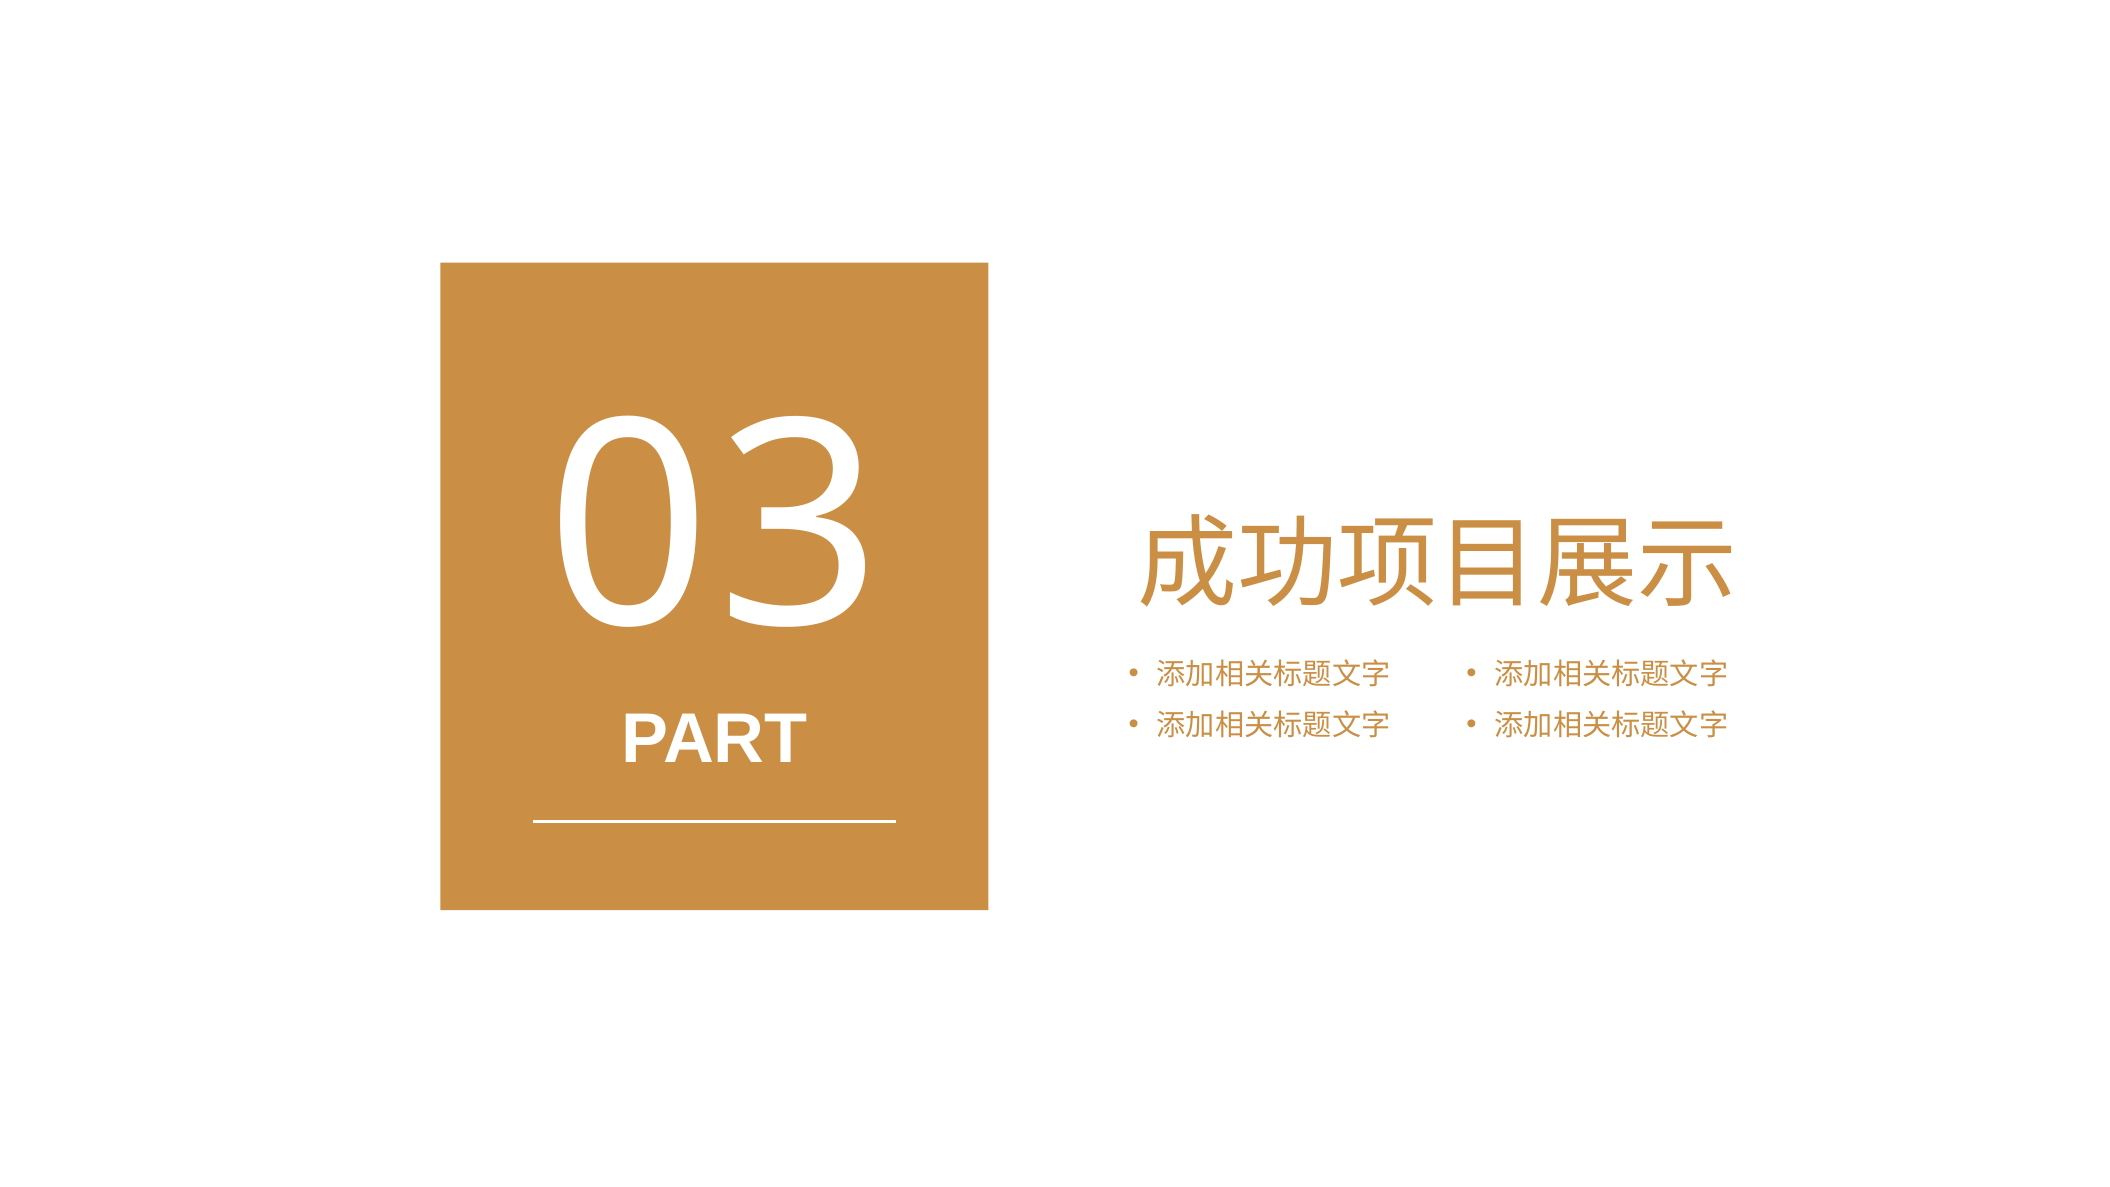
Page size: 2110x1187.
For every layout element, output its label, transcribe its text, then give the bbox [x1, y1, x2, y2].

text_box 添加相关标题文字 [1128, 654, 1430, 690]
text_box 添加相关标题文字 [1128, 705, 1430, 741]
text_box 添加相关标题文字 [1466, 654, 1768, 690]
text_box 成功项目展示 [1137, 498, 1847, 619]
text_box 03 [475, 330, 954, 690]
text_box [439, 261, 989, 911]
text_box 添加相关标题文字 [1466, 705, 1768, 741]
text_box PART [513, 692, 916, 777]
